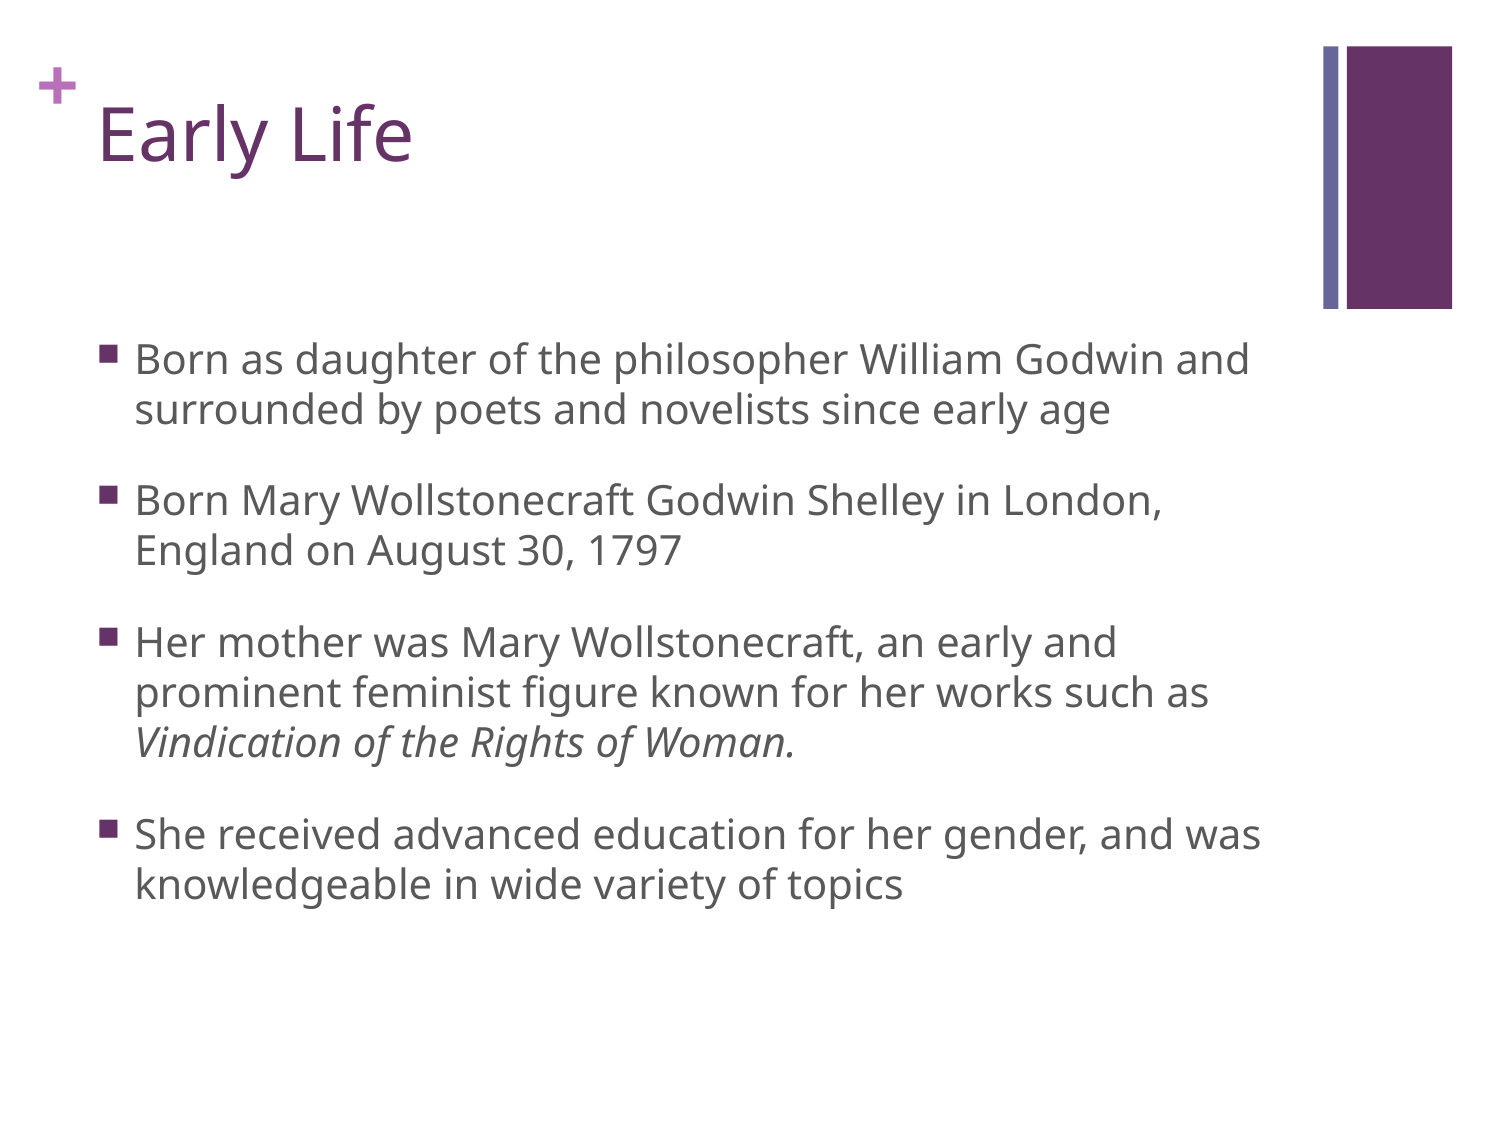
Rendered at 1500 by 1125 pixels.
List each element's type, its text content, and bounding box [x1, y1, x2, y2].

list Born as daughter of the philosopher William Godwin and surrounded by poets and novelists since early age Born Mary Wollstonecraft Godwin Shelley in London, England on August 30, 1797 Her mother was Mary Wollstonecraft, an early and prominent feminist figure known for her works such as Vindication of the Rights of Woman. She received advanced education for her gender, and was knowledgeable in wide variety of topics [81, 324, 1322, 1005]
title Early Life [81, 79, 1322, 263]
